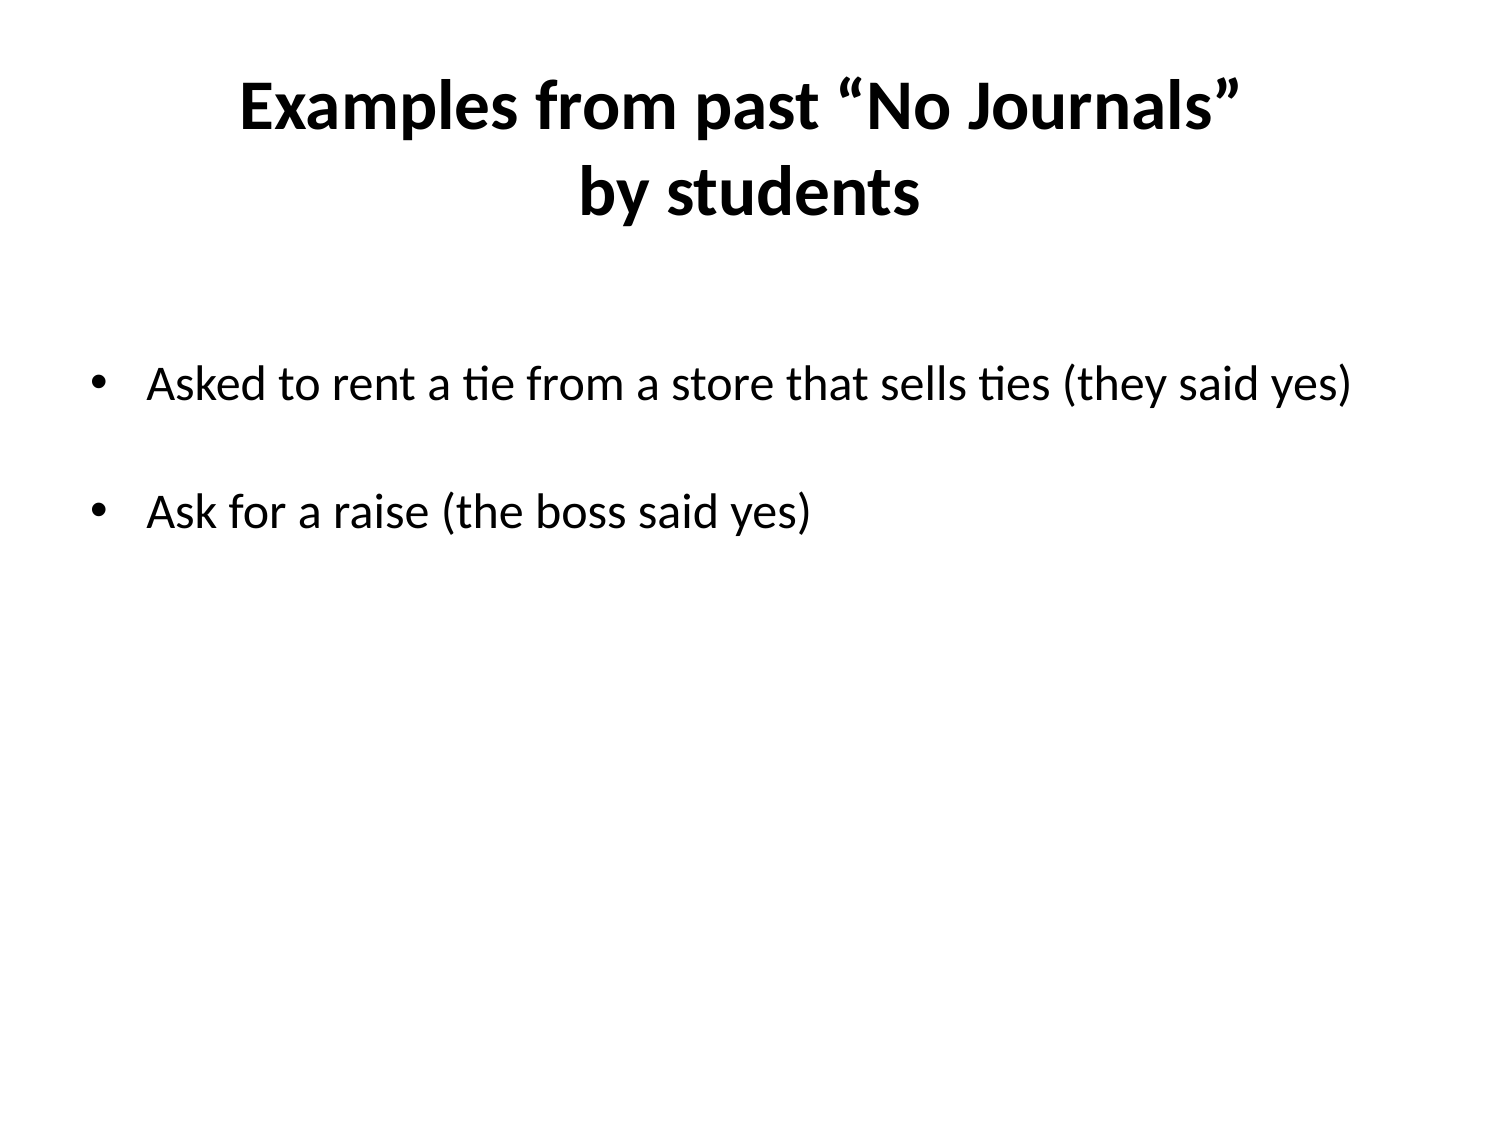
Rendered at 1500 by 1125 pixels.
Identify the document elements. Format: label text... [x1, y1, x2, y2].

list Asked to rent a tie from a store that sells ties (they said yes) Ask for a raise (the boss said yes) [75, 350, 1425, 975]
title Examples from past “No Journals” by students [0, 50, 1500, 238]
